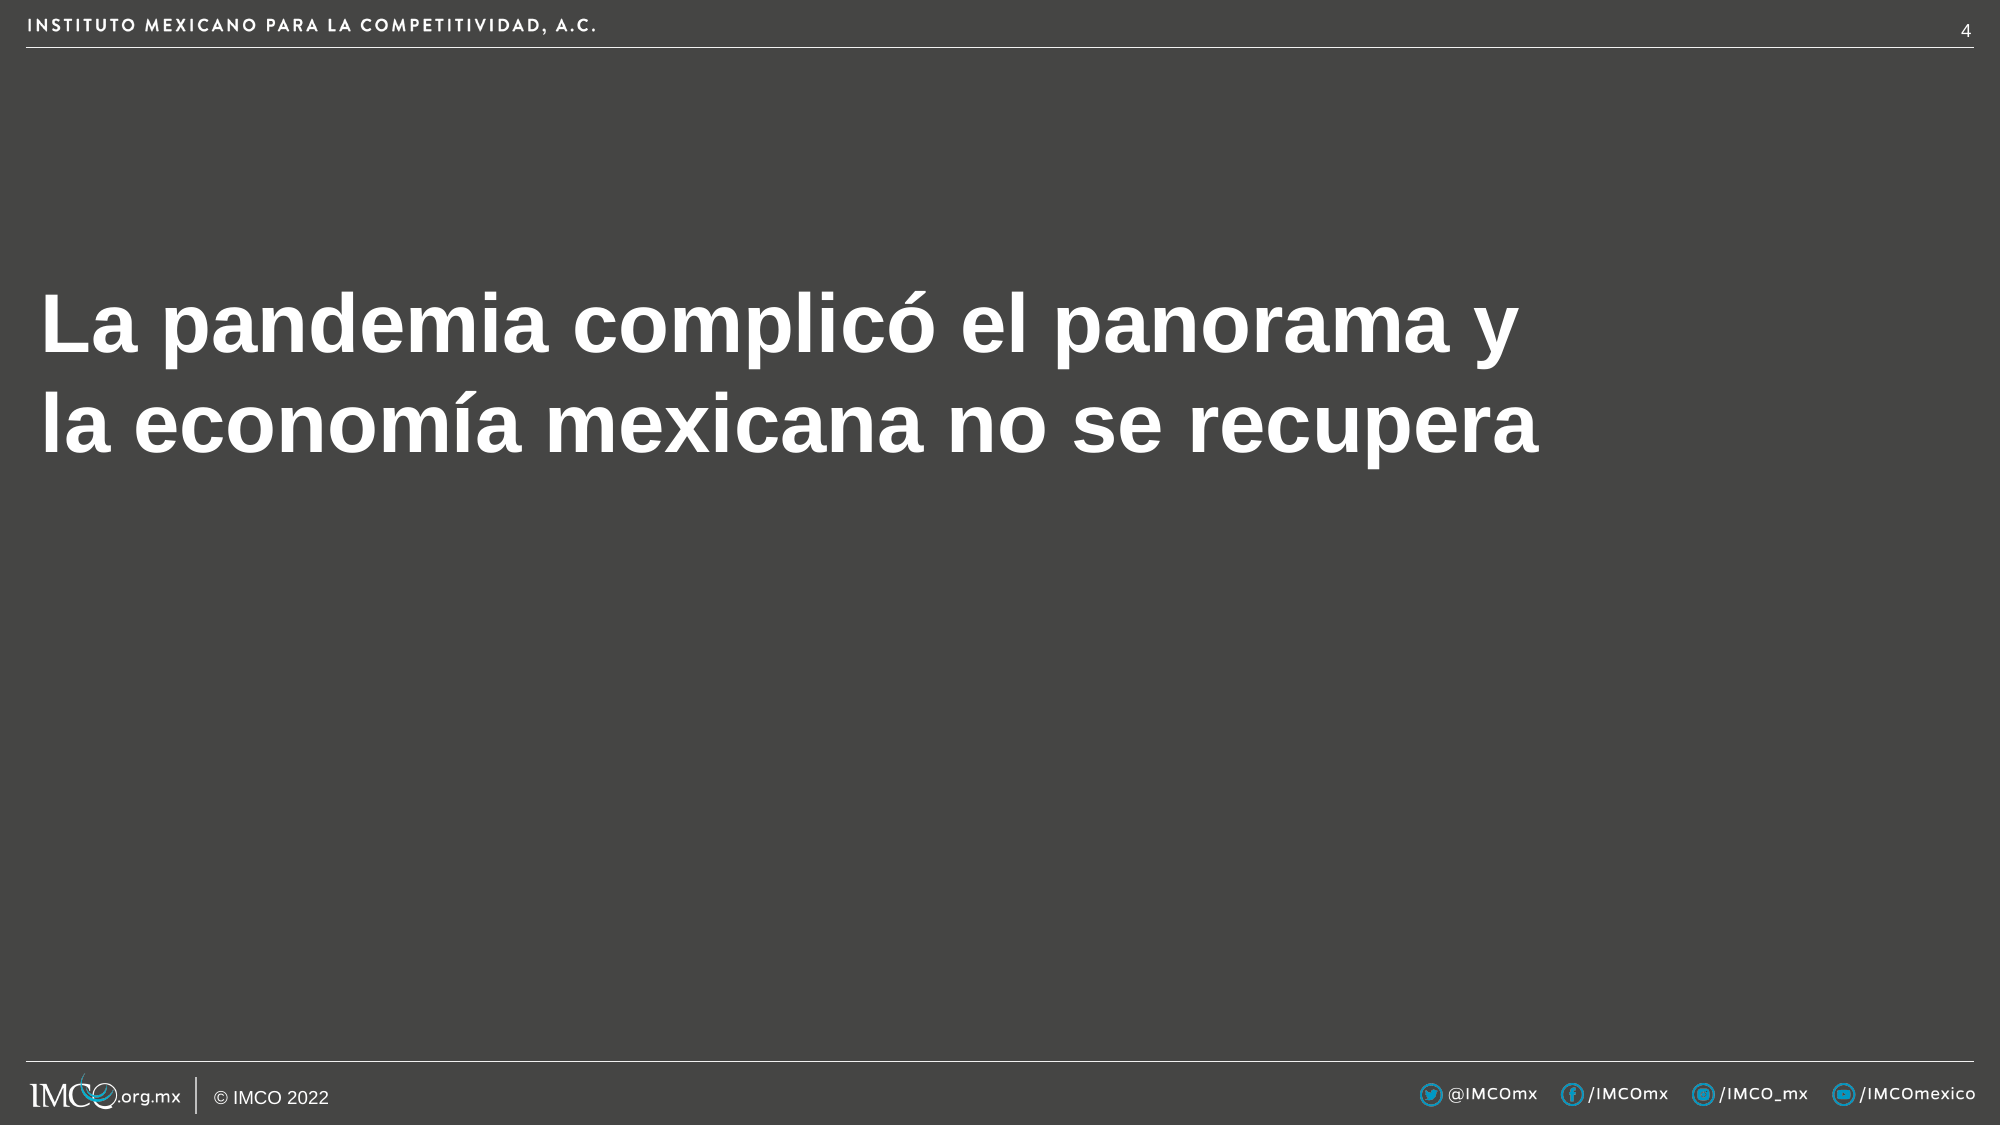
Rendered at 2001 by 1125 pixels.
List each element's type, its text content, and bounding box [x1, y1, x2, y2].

picture [1407, 1056, 1981, 1125]
slide_number 3 [1536, 10, 1987, 71]
title La pandemia complicó el panorama y la economía mexicana no se recupera [25, 371, 1576, 477]
picture [21, 10, 602, 43]
picture [12, 1057, 197, 1125]
